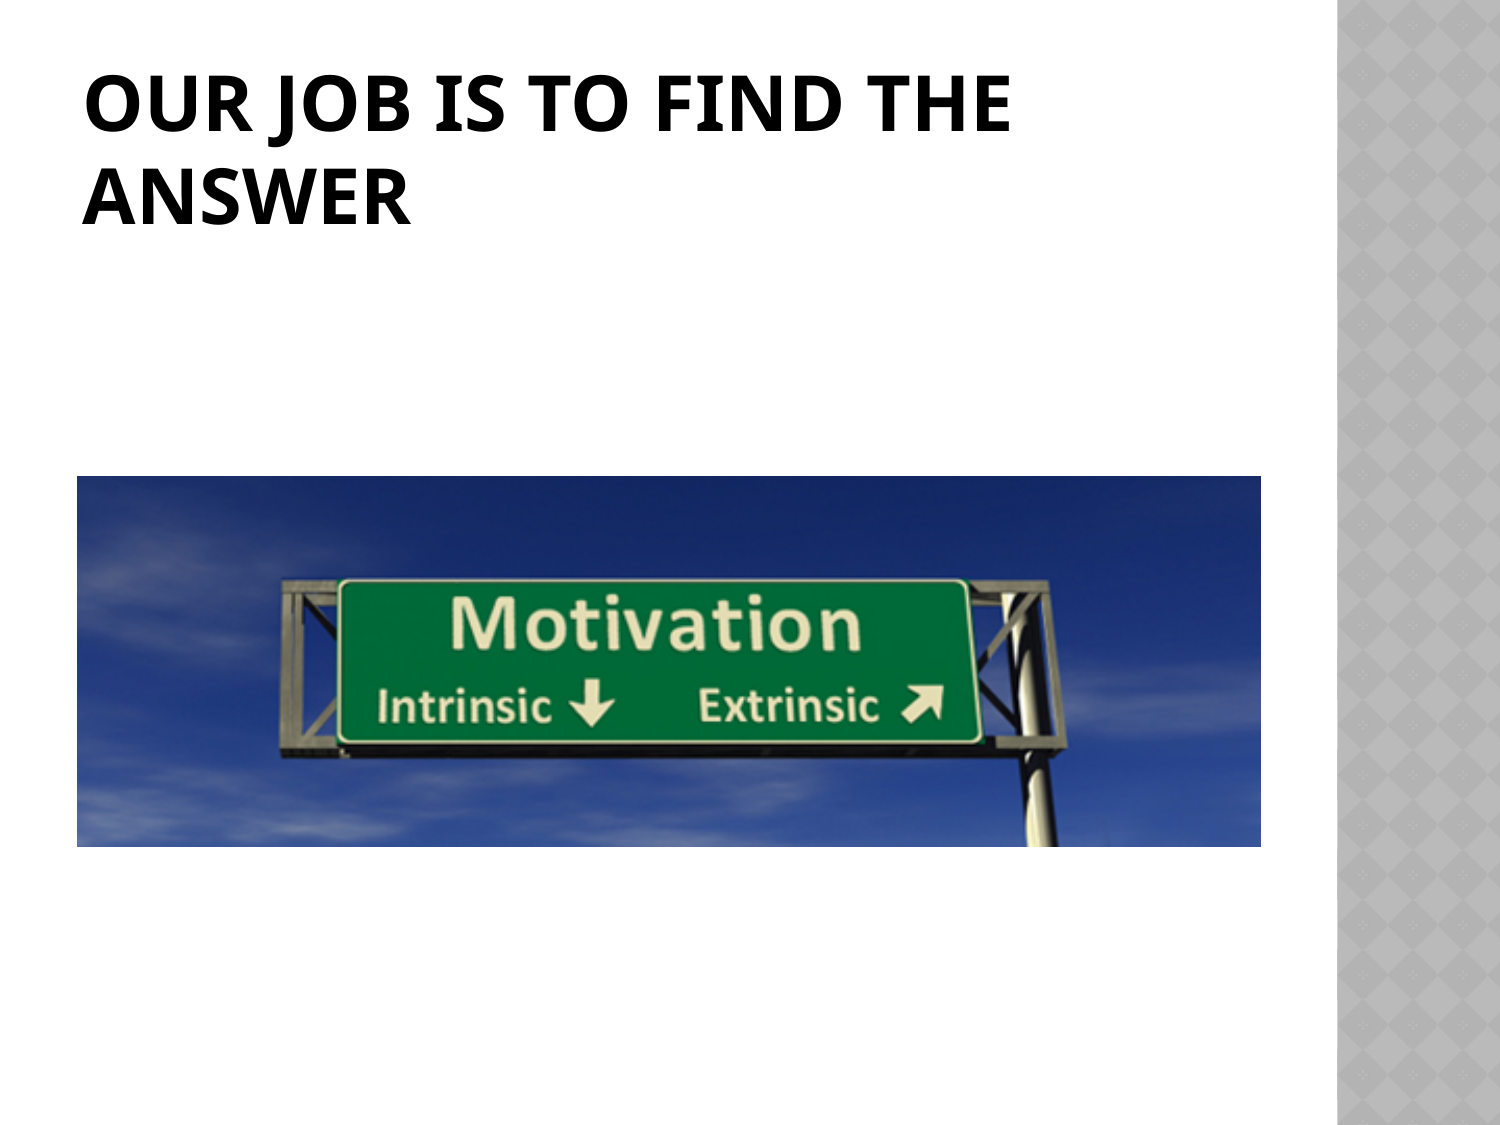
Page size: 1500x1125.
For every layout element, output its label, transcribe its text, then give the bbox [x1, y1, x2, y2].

title Our job is to find the answer [75, 52, 1263, 240]
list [76, 475, 1261, 848]
